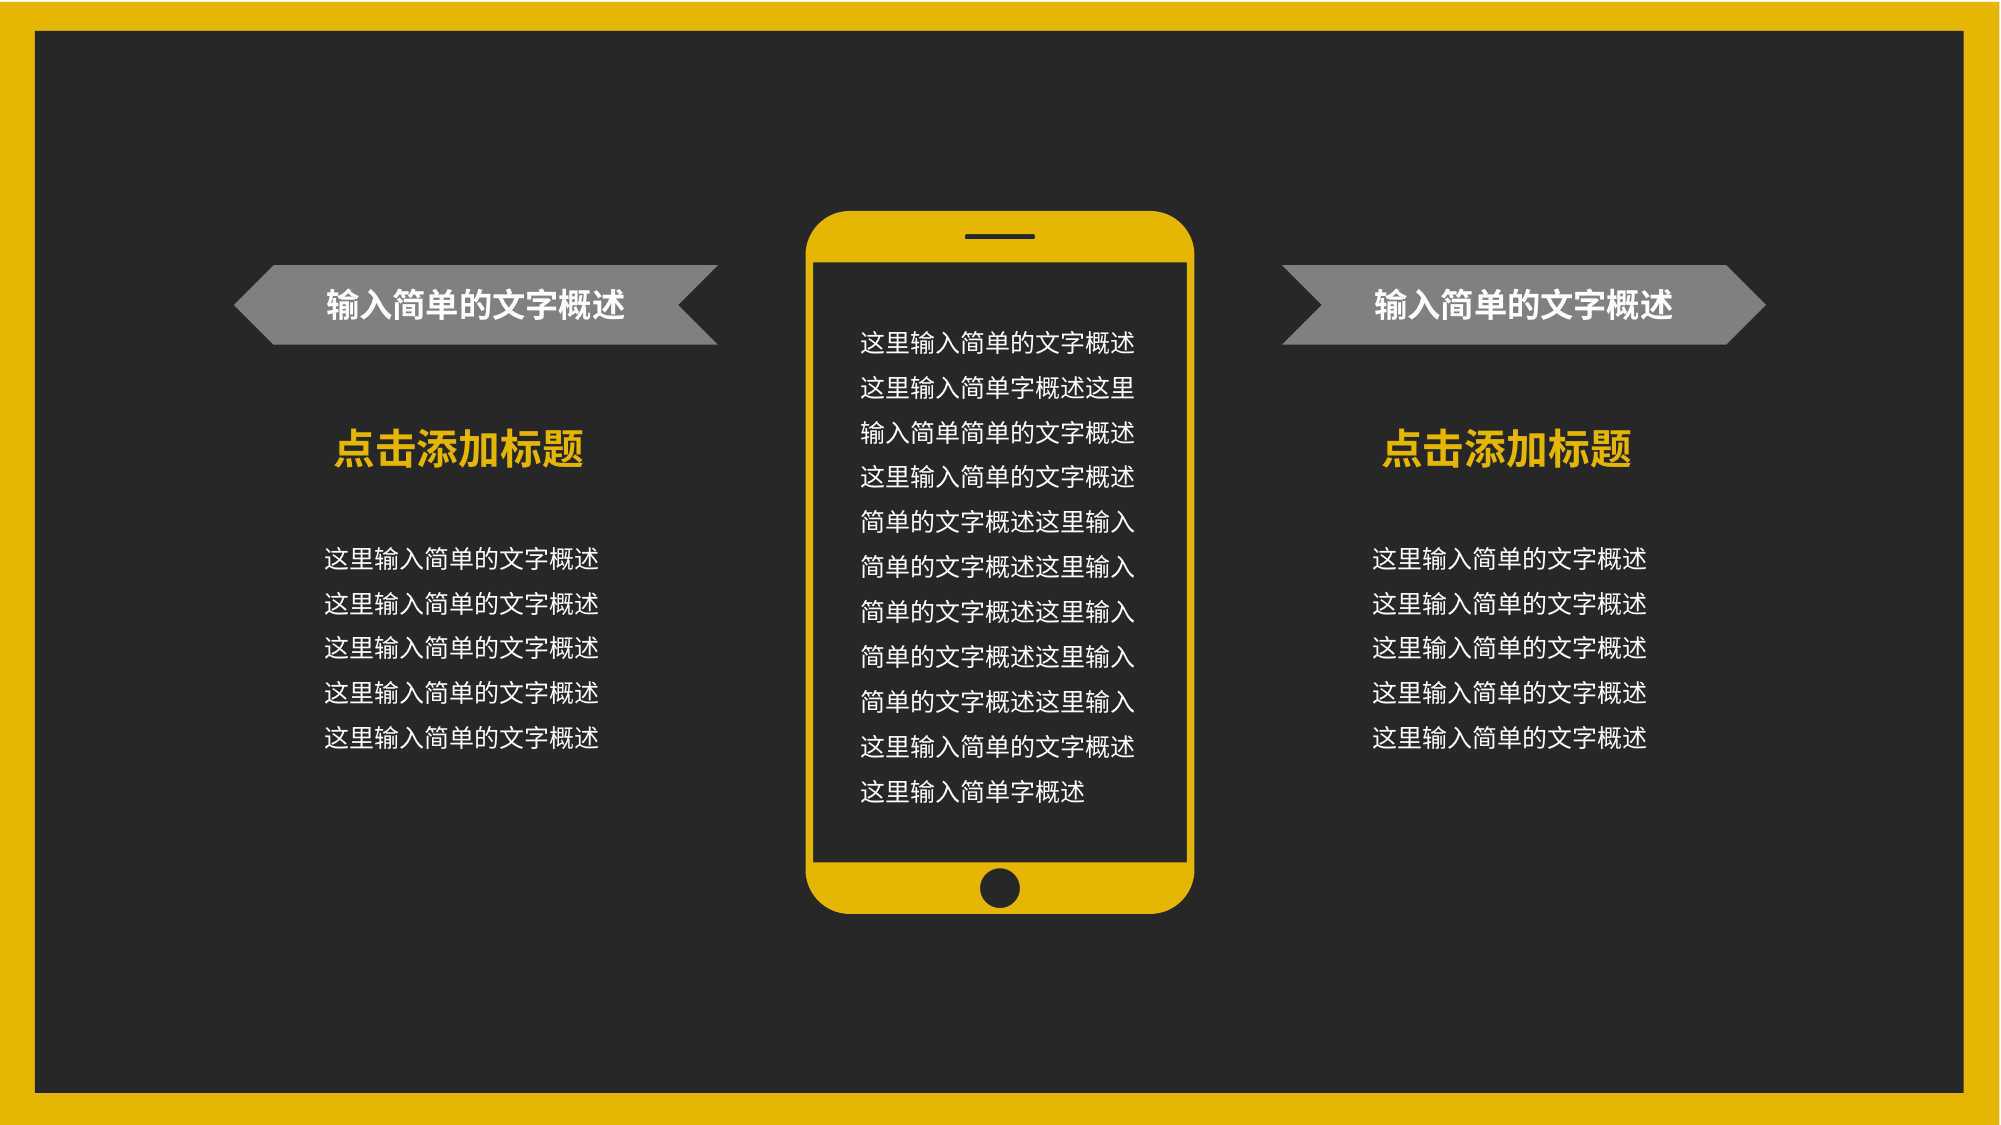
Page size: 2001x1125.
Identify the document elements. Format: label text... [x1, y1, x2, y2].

text_box 输入简单的文字概述 [1359, 277, 1689, 332]
text_box 点击添加标题 [1365, 390, 1648, 481]
text_box 点击添加标题 [317, 390, 600, 481]
text_box 这里输入简单的文字概述这里输入简单字概述这里输入简单简单的文字概述这里输入简单的文字概述简单的文字概述这里输入简单的文字概述这里输入简单的文字概述这里输入简单的文字概述这里输入简单的文字概述这里输入这里输入简单的文字概述这里输入简单字概述 [845, 304, 1155, 814]
text_box 这里输入简单的文字概述 这里输入简单的文字概述 这里输入简单的文字概述 这里输入简单的文字概述 这里输入简单的文字概述 [1351, 520, 1663, 761]
text_box [232, 264, 721, 346]
text_box [804, 209, 1196, 915]
text_box [1279, 264, 1768, 346]
text_box 这里输入简单的文字概述 这里输入简单的文字概述 这里输入简单的文字概述 这里输入简单的文字概述 这里输入简单的文字概述 [303, 520, 615, 761]
text_box 输入简单的文字概述 [311, 277, 641, 332]
